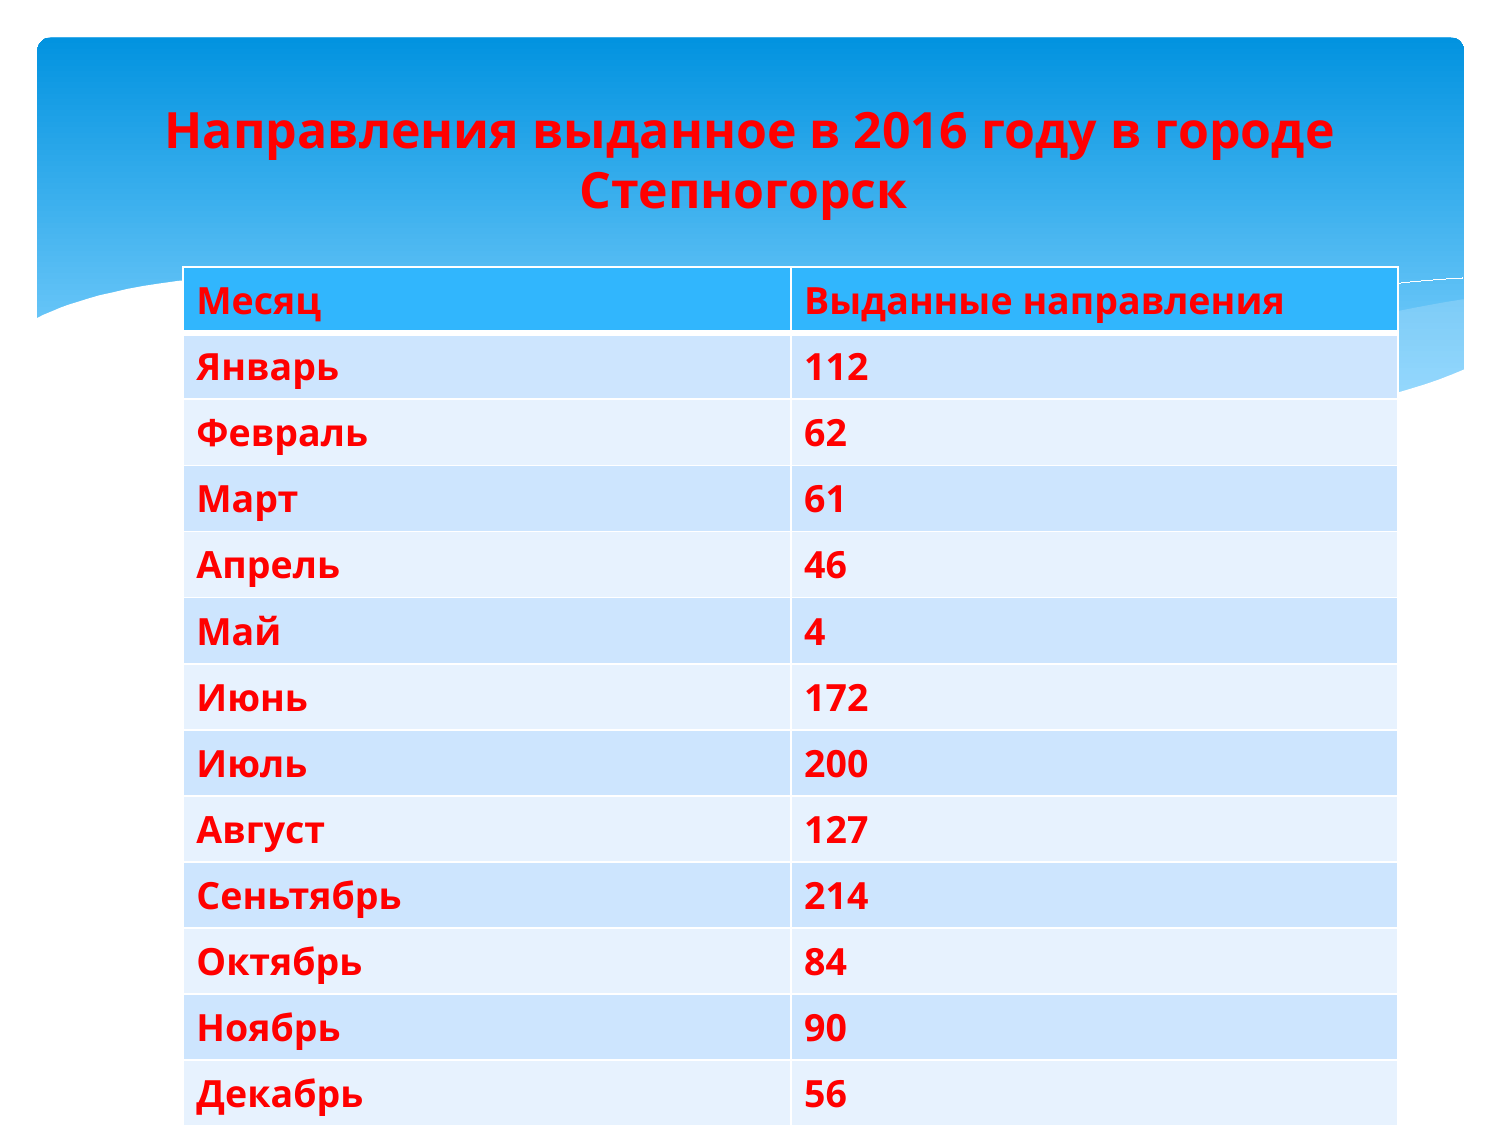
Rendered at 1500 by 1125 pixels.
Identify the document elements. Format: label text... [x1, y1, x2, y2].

table_header Выданные направления [792, 268, 1397, 330]
table_cell 84 [792, 929, 1397, 993]
table_cell 200 [792, 731, 1397, 795]
table_cell Июль [184, 731, 790, 795]
table_cell Декабрь [184, 1061, 790, 1125]
table_cell Август [184, 797, 790, 861]
table_cell 4 [792, 598, 1397, 663]
table_cell 56 [792, 1061, 1397, 1125]
table_cell Июнь [184, 665, 790, 729]
table_cell Май [184, 598, 790, 663]
table_cell Октябрь [184, 929, 790, 993]
table_cell Февраль [184, 400, 790, 465]
table_cell 127 [792, 797, 1397, 861]
table_cell 46 [792, 532, 1397, 597]
table_cell 172 [792, 665, 1397, 729]
table_cell Ноябрь [184, 995, 790, 1059]
table_cell 61 [792, 466, 1397, 531]
title Направления выданное в 2016 году в городе Степногорск [75, 55, 1425, 261]
table_cell 90 [792, 995, 1397, 1059]
table_header Месяц [184, 268, 790, 330]
table_cell Март [184, 466, 790, 531]
table_cell 214 [792, 863, 1397, 927]
table_cell 62 [792, 400, 1397, 465]
table_cell Сеньтябрь [184, 863, 790, 927]
table_cell Январь [184, 336, 790, 398]
table_cell Апрель [184, 532, 790, 597]
table_cell 112 [792, 336, 1397, 398]
